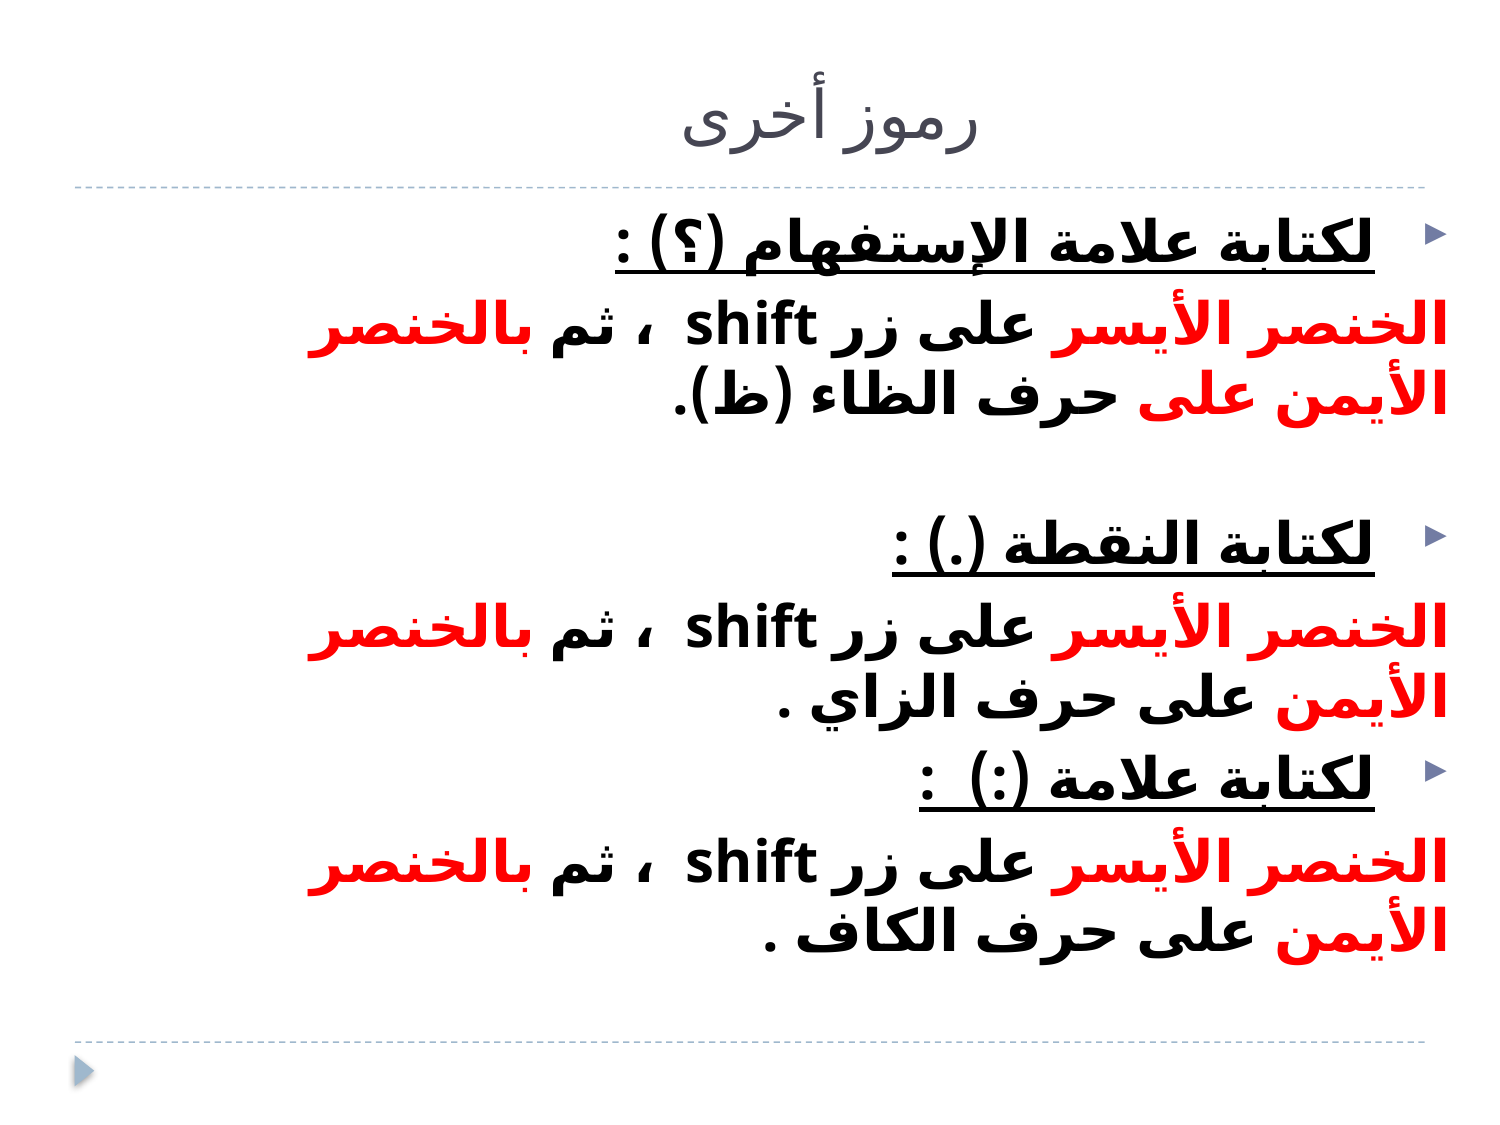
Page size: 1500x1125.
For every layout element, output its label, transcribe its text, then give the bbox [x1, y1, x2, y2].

title رموز أخرى [206, 30, 1437, 160]
list لكتابة علامة الإستفهام (؟) : الخنصر الأيسر على زر shift ، ثم بالخنصر الأيمن على حرف الظاء (ظ). لكتابة النقطة (.) : الخنصر الأيسر على زر shift ، ثم بالخنصر الأيمن على حرف الزاي . لكتابة علامة (:) : الخنصر الأيسر على زر shift ، ثم بالخنصر الأيمن على حرف الكاف . [171, 196, 1466, 1094]
